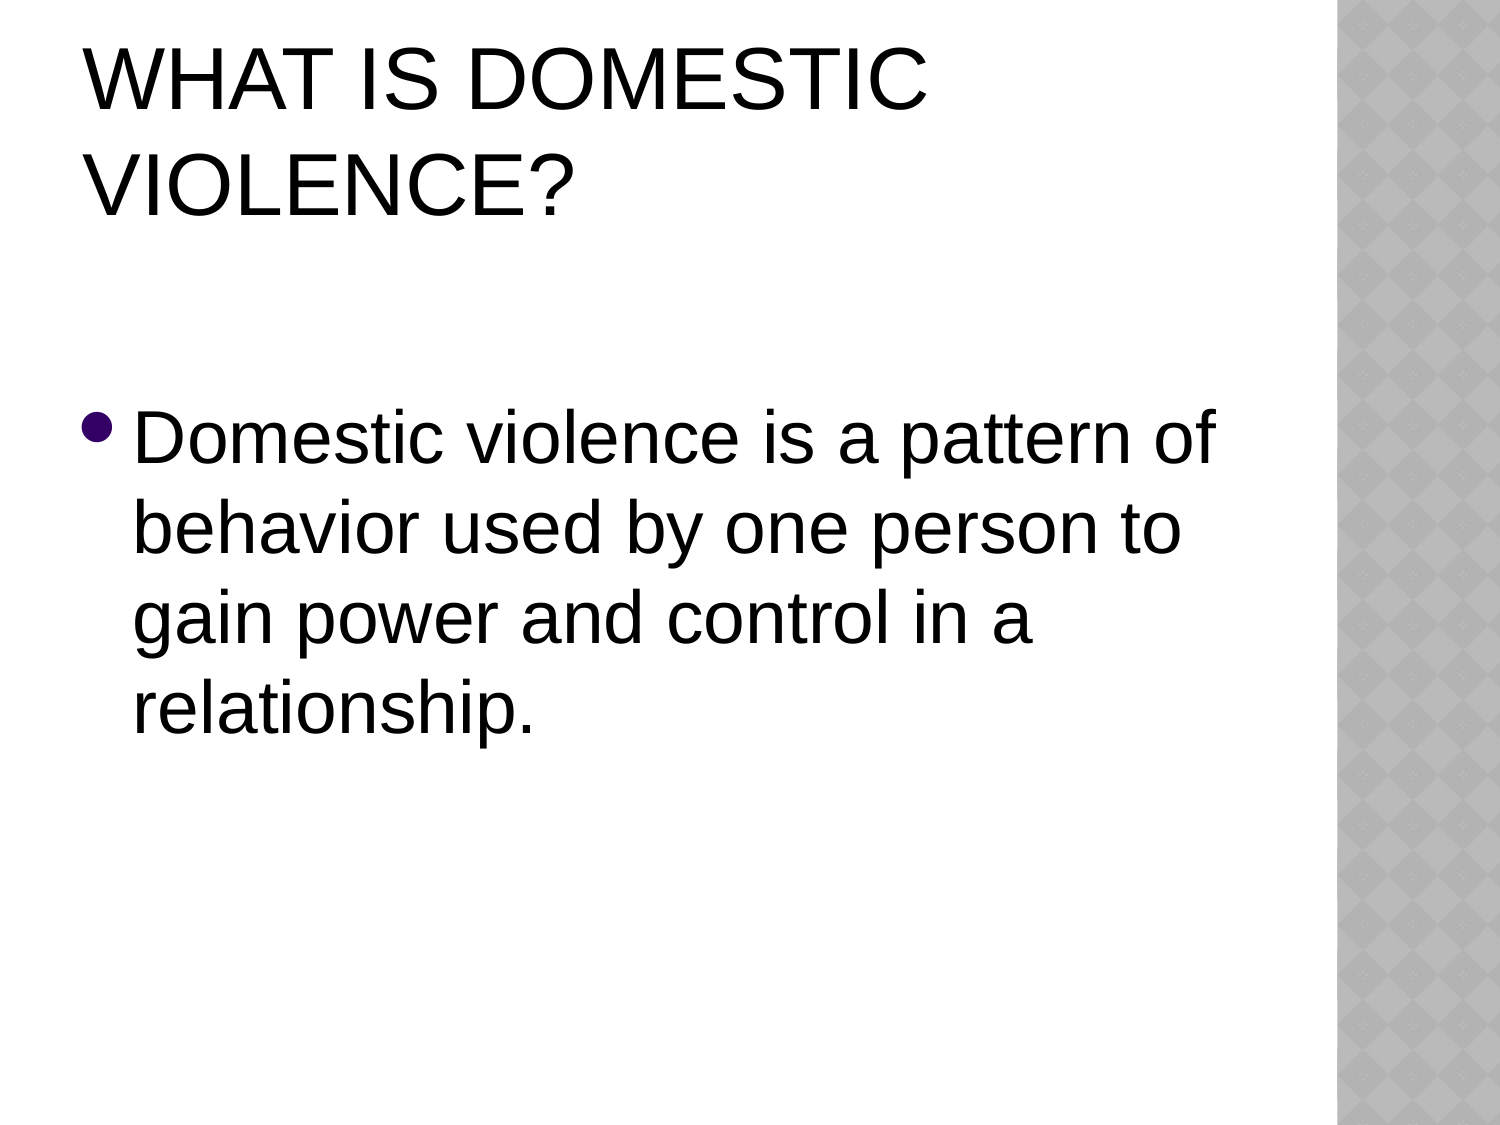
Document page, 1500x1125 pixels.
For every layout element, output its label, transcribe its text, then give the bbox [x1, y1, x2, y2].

title What is Domestic Violence? [75, 20, 1313, 233]
list Domestic violence is a pattern of behavior used by one person to gain power and control in a relationship. [62, 381, 1325, 1125]
